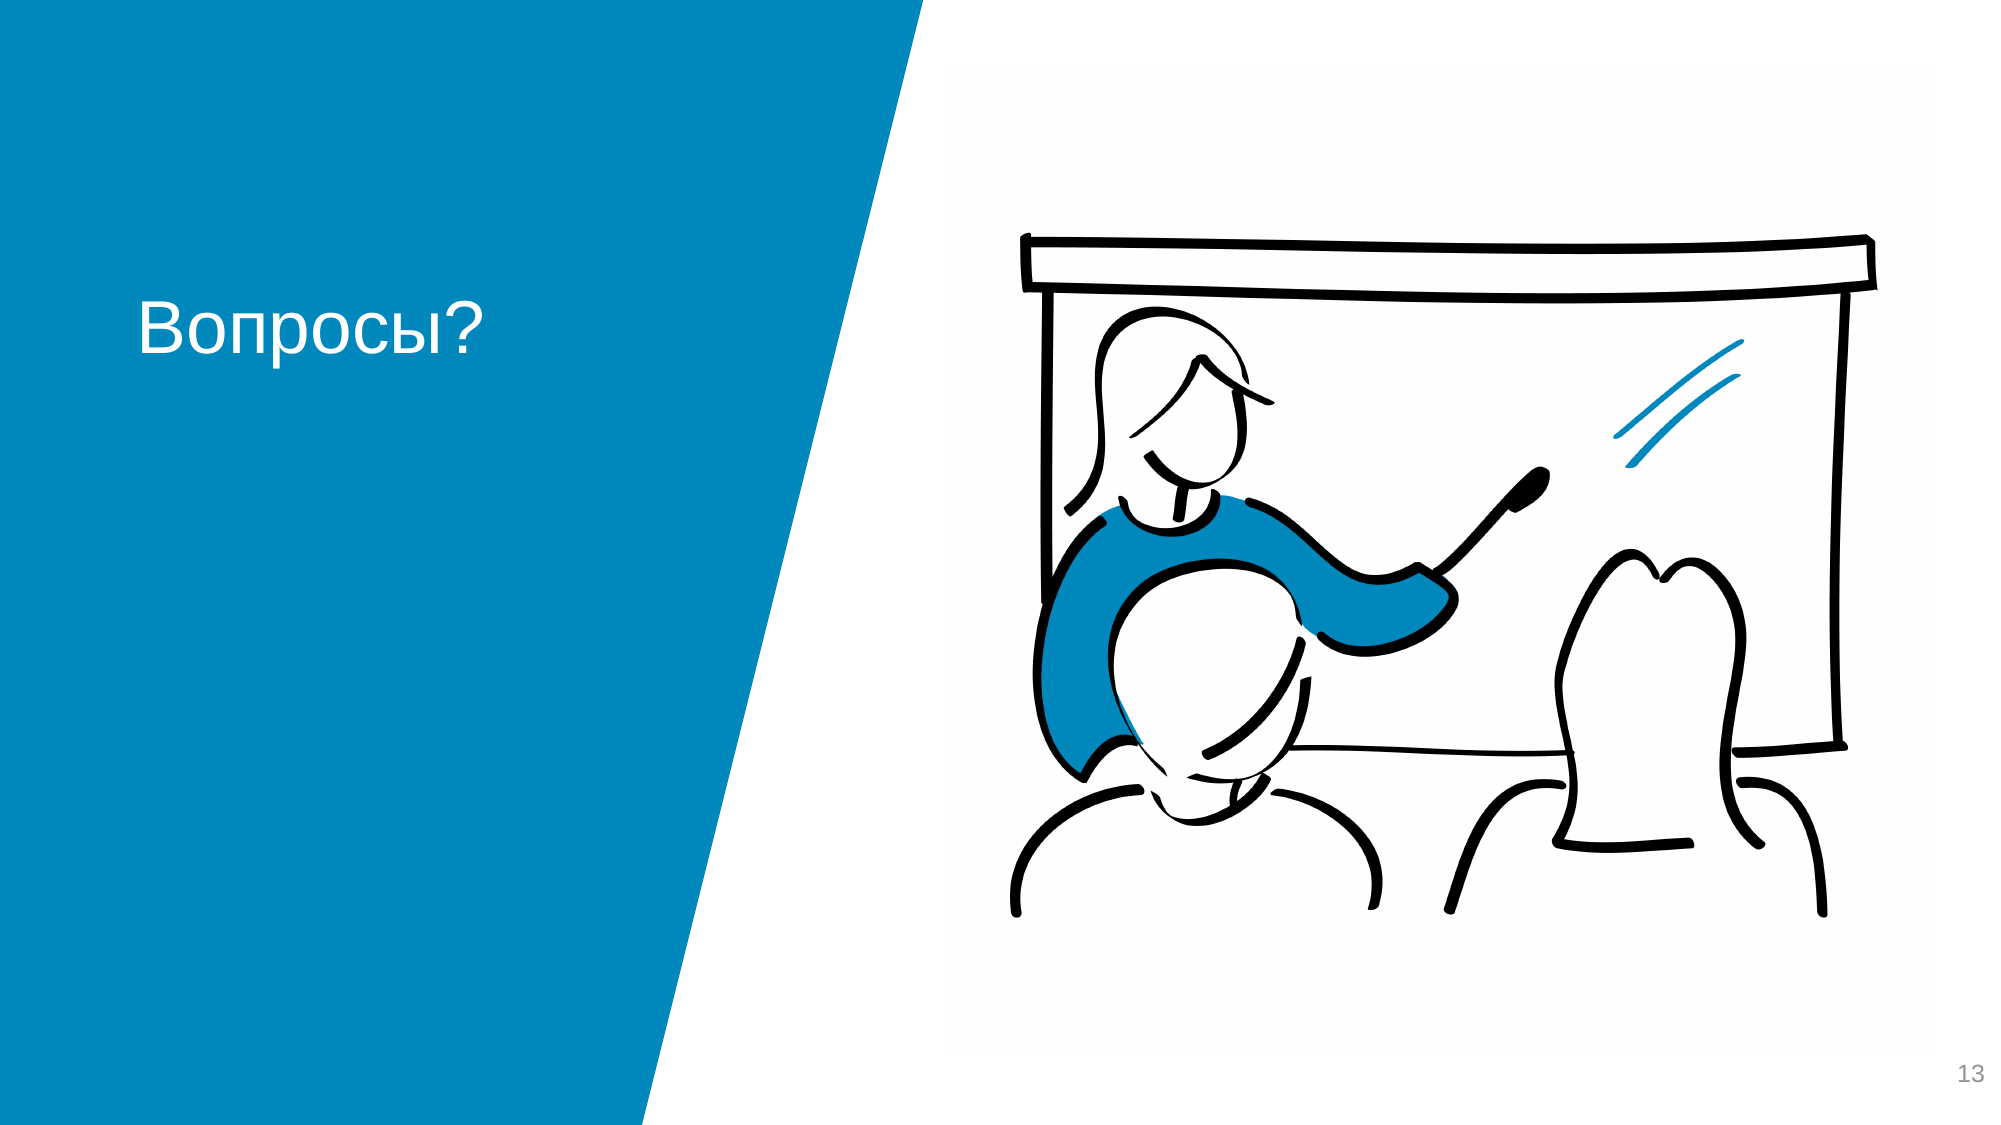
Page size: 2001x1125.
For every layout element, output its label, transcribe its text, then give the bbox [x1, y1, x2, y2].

picture [944, 68, 1932, 1056]
title Вопросы? [136, 0, 775, 371]
slide_number 13 [1550, 1042, 2000, 1103]
